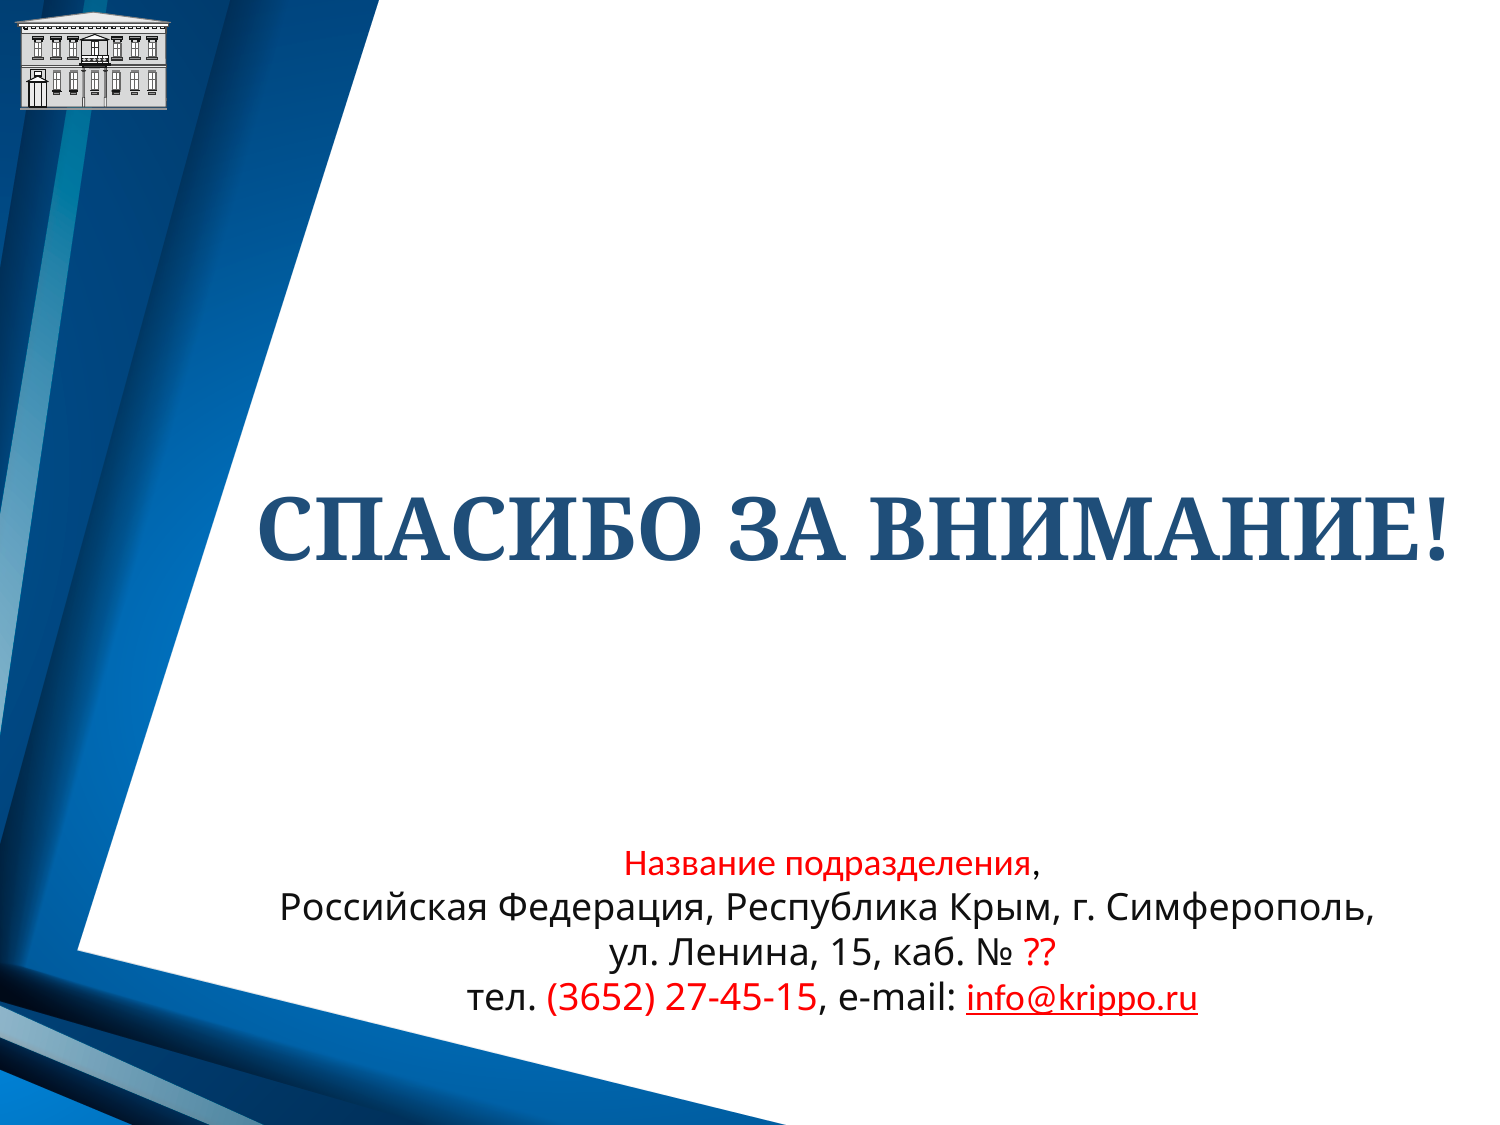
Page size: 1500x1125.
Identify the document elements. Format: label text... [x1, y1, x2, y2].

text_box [14, 11, 172, 110]
text_box Название подразделения, Российская Федерация, Республика Крым, г. Симферополь, ул. Ленина, 15, каб. № ?? тел. (3652) 27-45-15, e-mail: info@krippo.ru [198, 830, 1467, 1025]
text_box СПАСИБО ЗА ВНИМАНИЕ! [210, 464, 1500, 586]
picture [0, 0, 1500, 1125]
